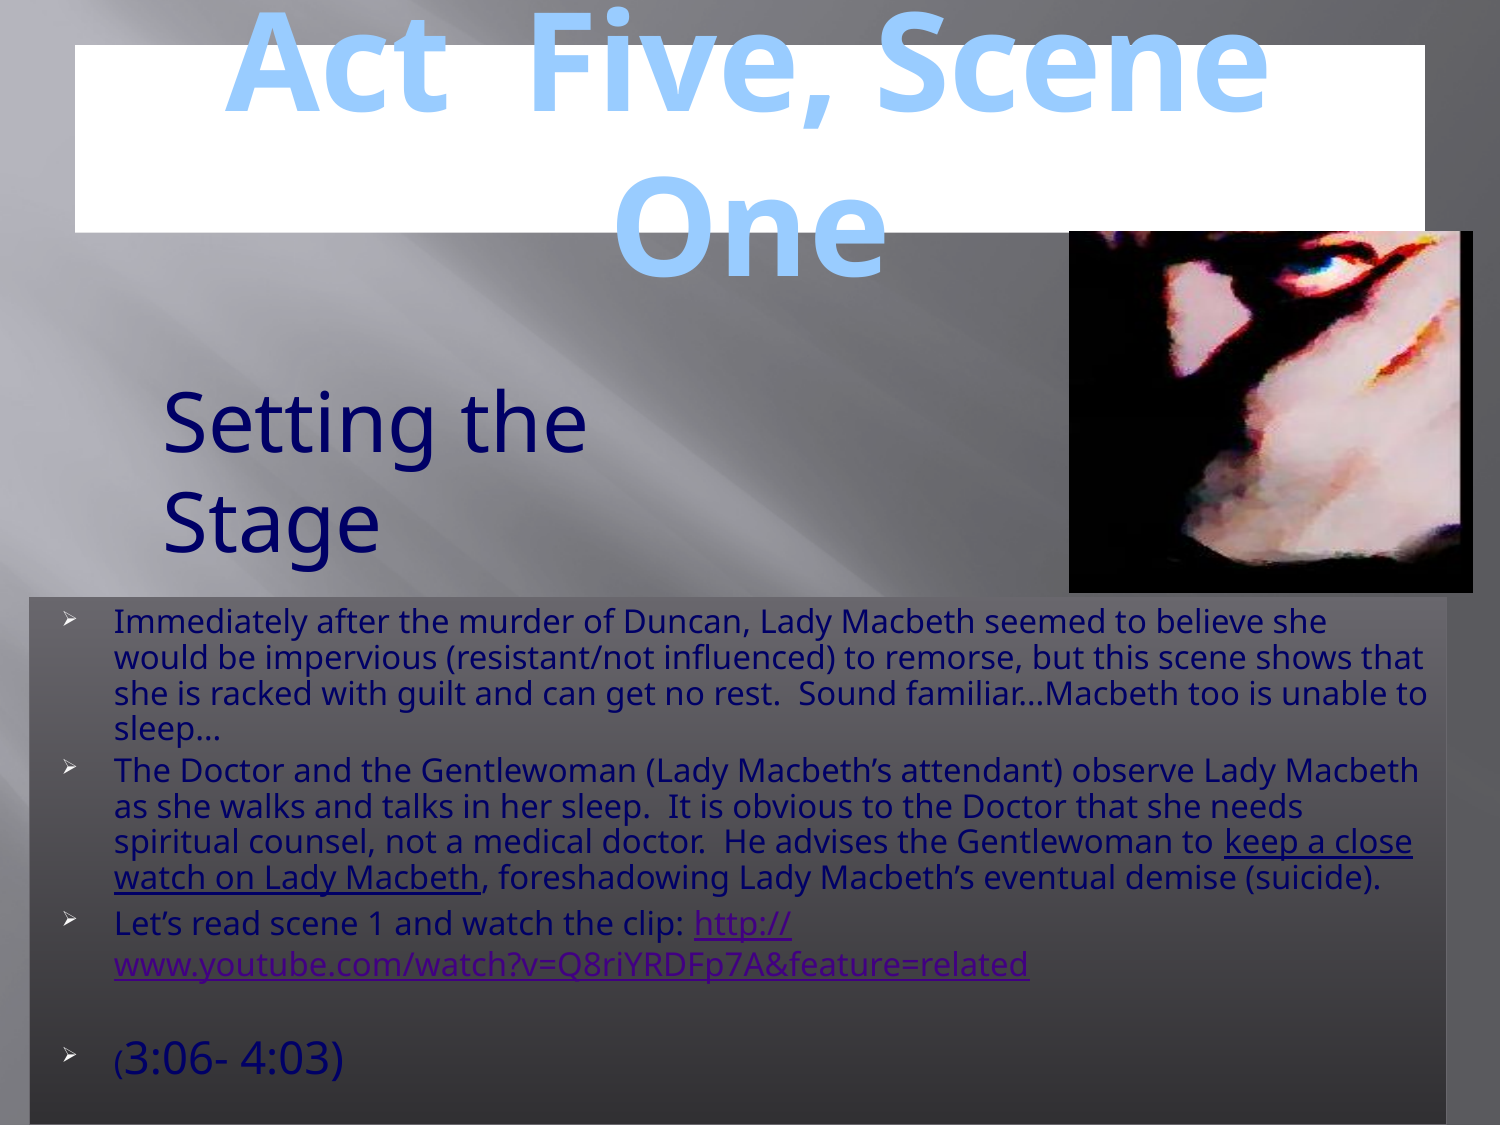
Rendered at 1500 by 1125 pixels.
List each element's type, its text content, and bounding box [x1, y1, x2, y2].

title Act Five, Scene One [75, 45, 1425, 233]
text_box Setting the Stage [147, 361, 833, 577]
list Immediately after the murder of Duncan, Lady Macbeth seemed to believe she would be impervious (resistant/not influenced) to remorse, but this scene shows that she is racked with guilt and can get no rest. Sound familiar…Macbeth too is unable to sleep… The Doctor and the Gentlewoman (Lady Macbeth’s attendant) observe Lady Macbeth as she walks and talks in her sleep. It is obvious to the Doctor that she needs spiritual counsel, not a medical doctor. He advises the Gentlewoman to keep a close watch on Lady Macbeth, foreshadowing Lady Macbeth’s eventual demise (suicide). Let’s read scene 1 and watch the clip: http://www.youtube.com/watch?v=Q8riYRDFp7A&feature=related (3:06- 4:03) [29, 597, 1447, 1125]
picture [1068, 231, 1474, 593]
